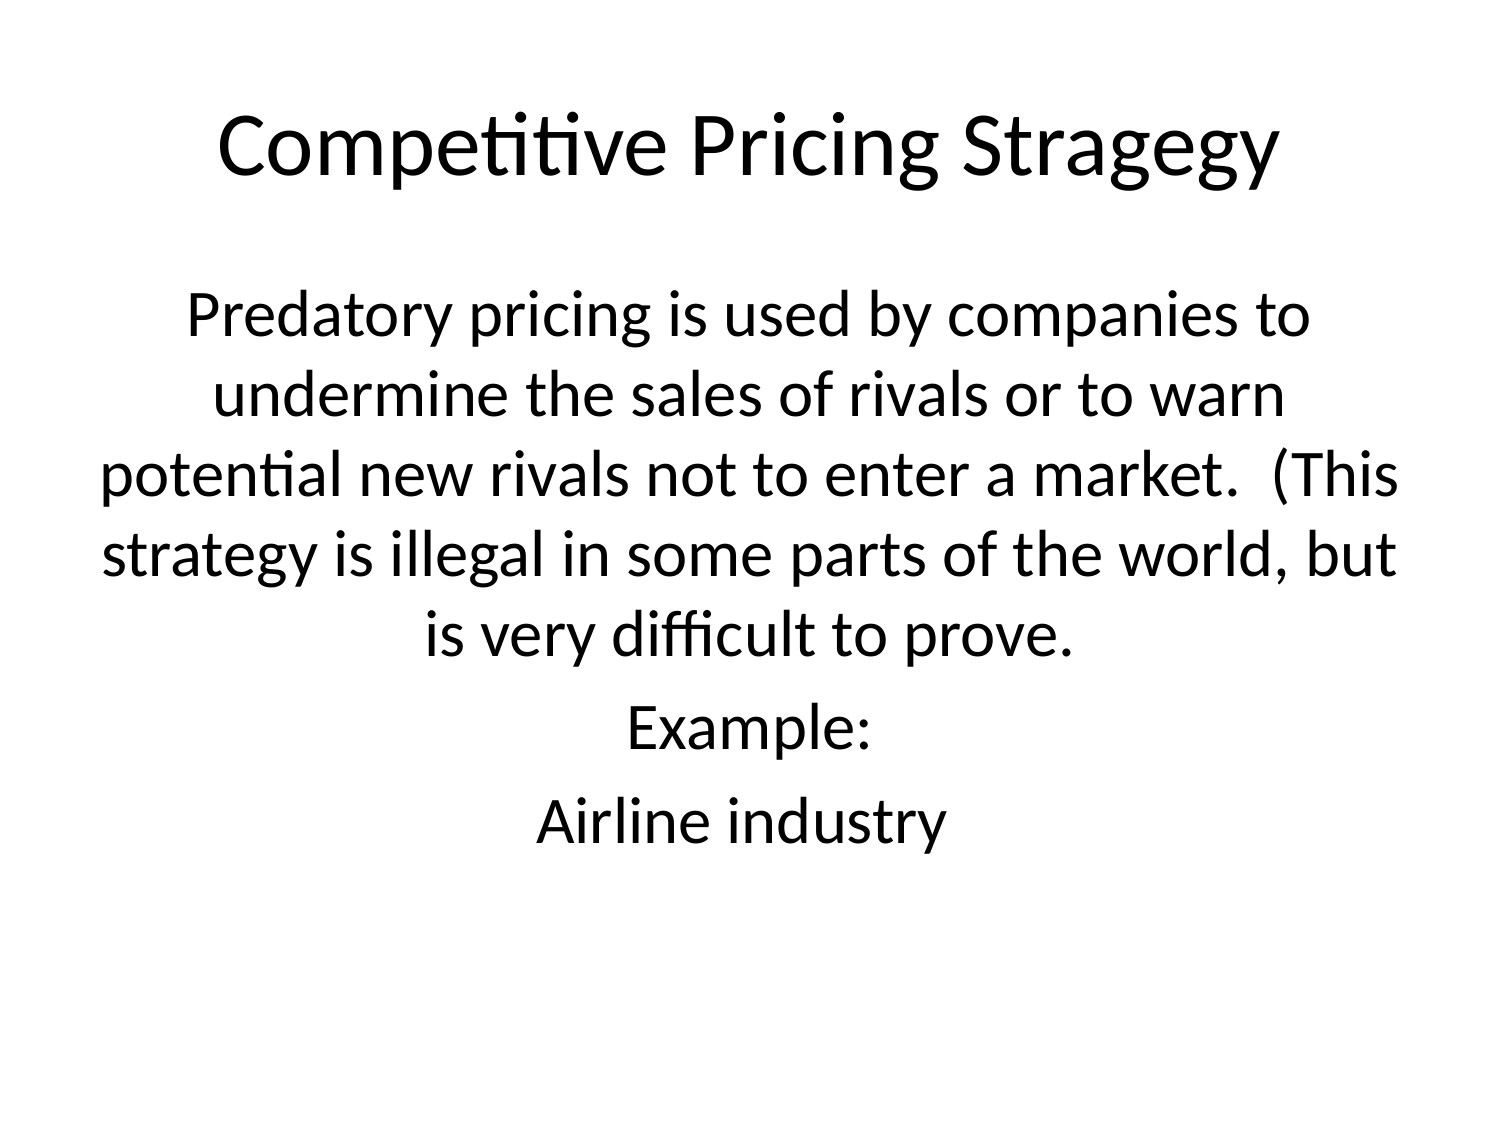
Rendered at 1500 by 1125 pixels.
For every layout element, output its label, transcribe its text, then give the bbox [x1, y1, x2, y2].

list Predatory pricing is used by companies to undermine the sales of rivals or to warn potential new rivals not to enter a market. (This strategy is illegal in some parts of the world, but is very difficult to prove. Example: Airline industry [75, 262, 1425, 1005]
title Competitive Pricing Stragegy [75, 45, 1425, 233]
